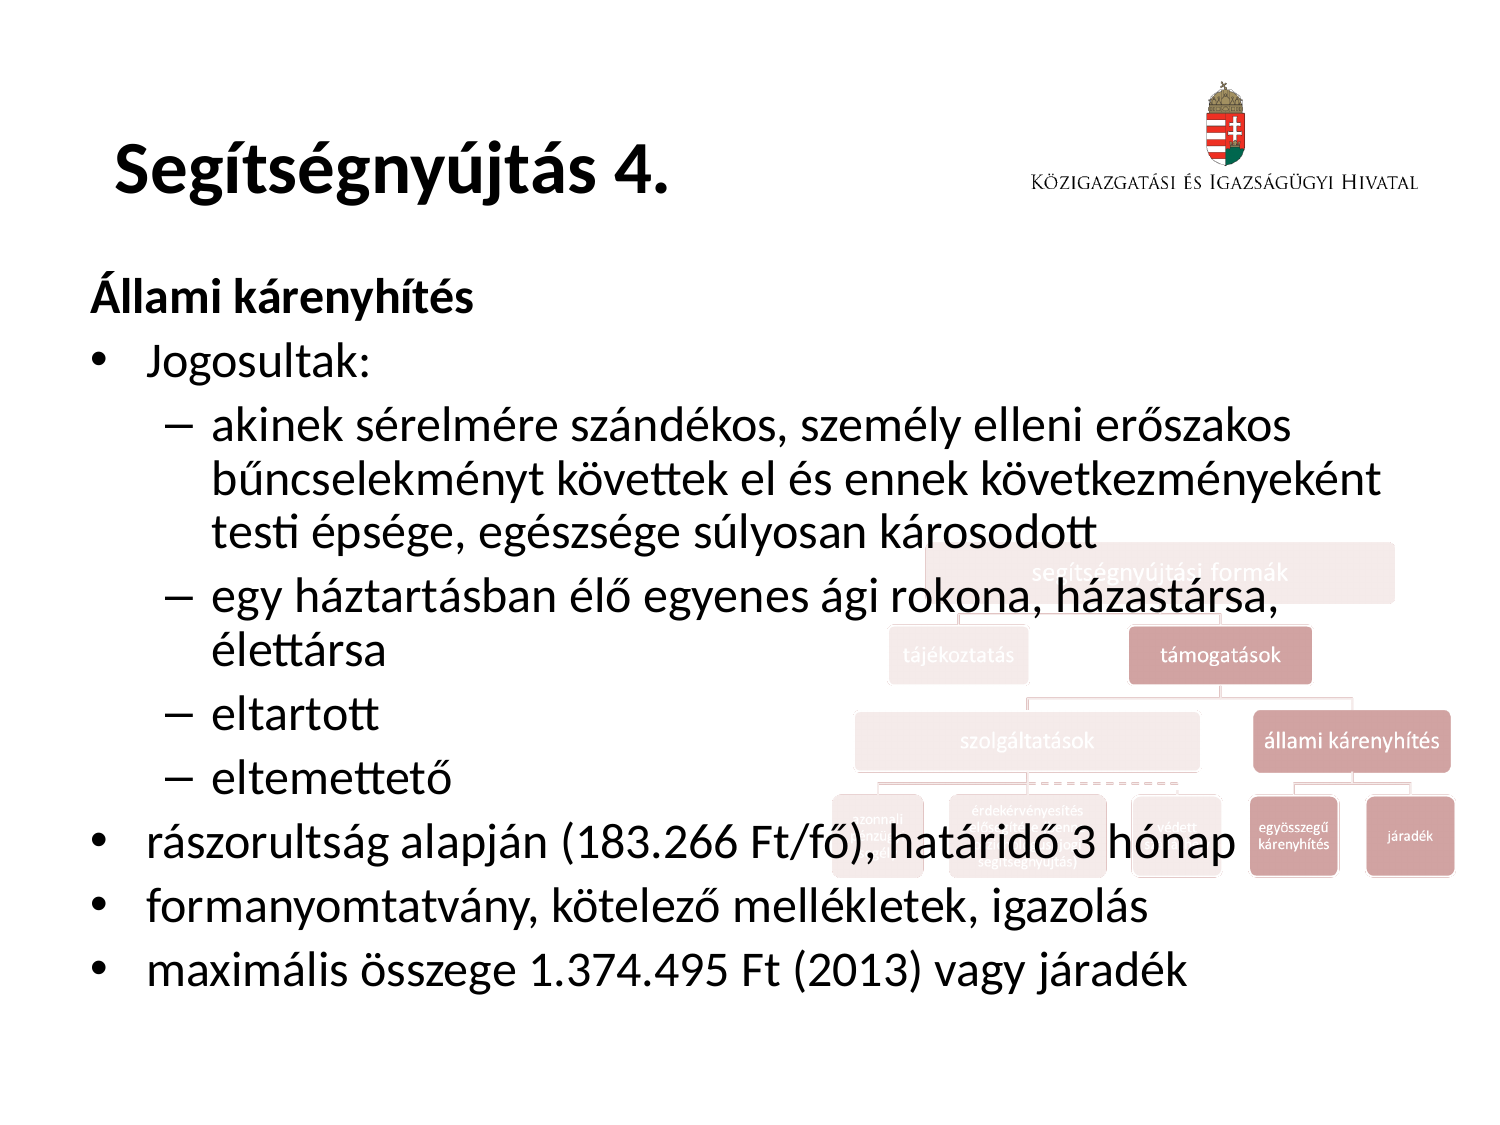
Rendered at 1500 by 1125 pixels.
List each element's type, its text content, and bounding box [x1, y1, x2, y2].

list Állami kárenyhítés Jogosultak: akinek sérelmére szándékos, személy elleni erőszakos bűncselekményt követtek el és ennek következményeként testi épsége, egészsége súlyosan károsodott egy háztartásban élő egyenes ági rokona, házastársa, élettársa eltartott eltemettető rászorultság alapján (183.266 Ft/fő), határidő 3 hónap formanyomtatvány, kötelező mellékletek, igazolás maximális összege 1.374.495 Ft (2013) vagy járadék [75, 262, 1425, 1005]
text_box Segítségnyújtás 4. [99, 70, 1450, 258]
picture [831, 538, 1456, 882]
picture [1031, 81, 1418, 189]
